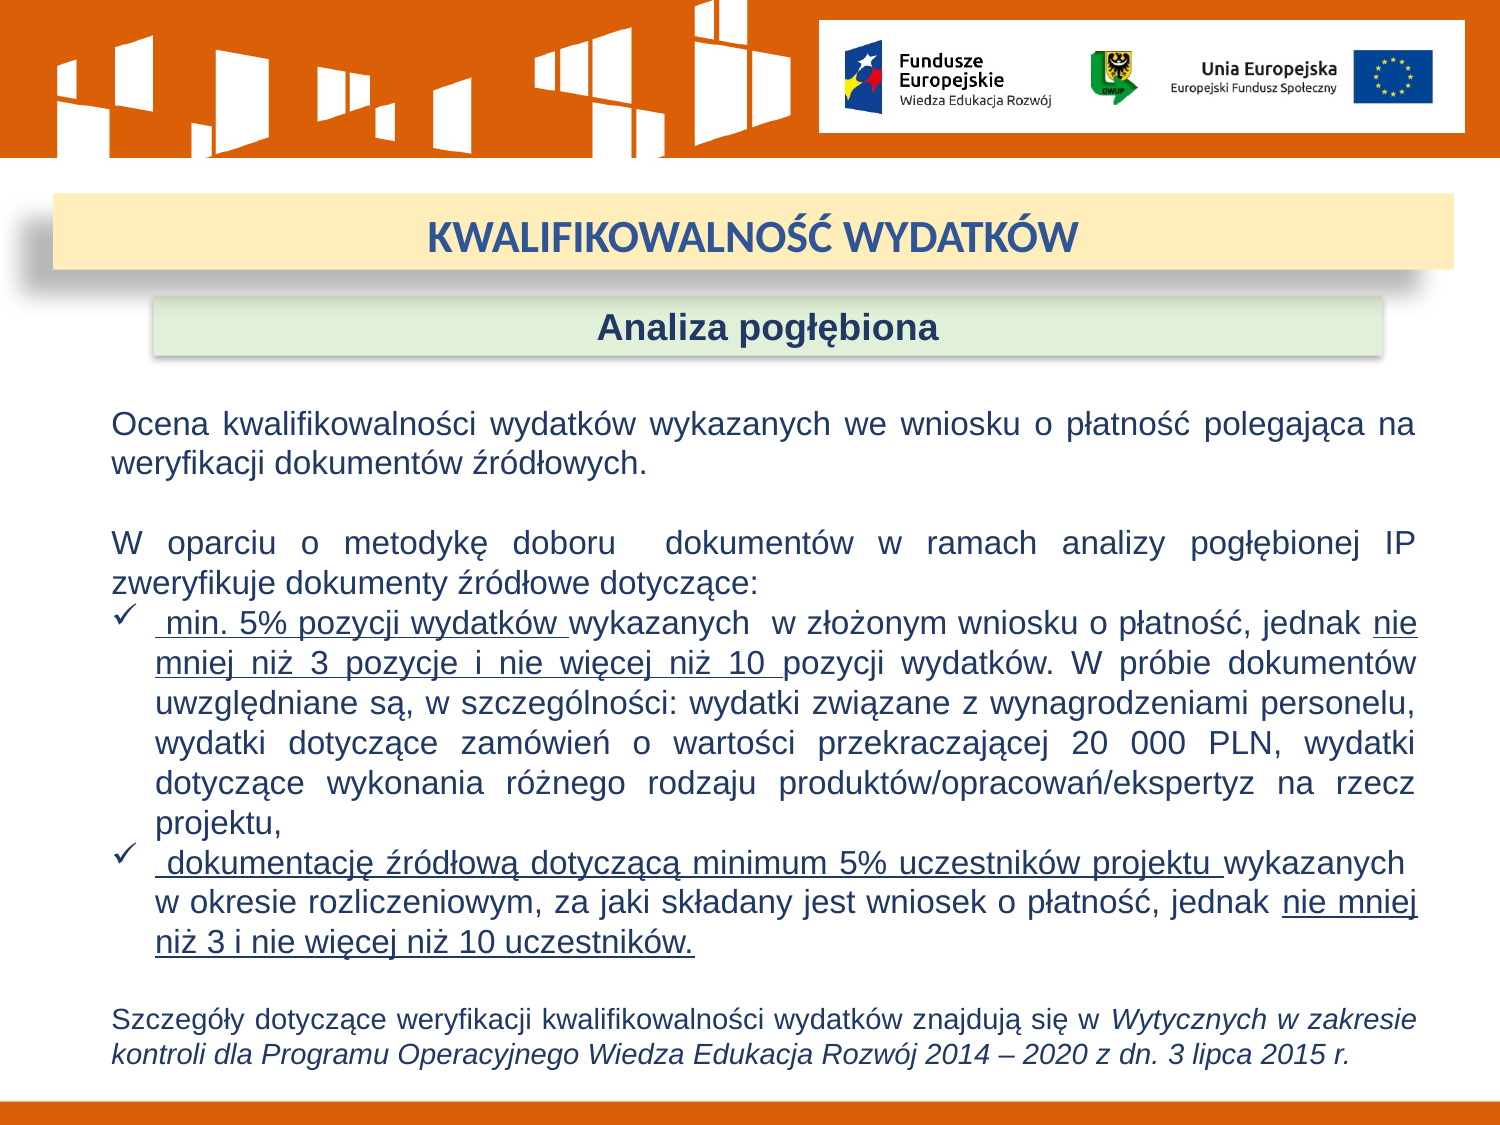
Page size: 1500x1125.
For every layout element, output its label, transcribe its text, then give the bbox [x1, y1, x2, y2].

text_box Analiza pogłębiona [153, 309, 1383, 356]
text_box KWALIFIKOWALNOŚĆ WYDATKÓW [53, 193, 1454, 270]
text_box Ocena kwalifikowalności wydatków wykazanych we wniosku o płatność polegająca na weryfikacji dokumentów źródłowych. W oparciu o metodykę doboru dokumentów w ramach analizy pogłębionej IP zweryfikuje dokumenty źródłowe dotyczące: min. 5% pozycji wydatków wykazanych w złożonym wniosku o płatność, jednak nie mniej niż 3 pozycje i nie więcej niż 10 pozycji wydatków. W próbie dokumentów uwzględniane są, w szczególności: wydatki związane z wynagrodzeniami personelu, wydatki dotyczące zamówień o wartości przekraczającej 20 000 PLN, wydatki dotyczące wykonania różnego rodzaju produktów/opracowań/ekspertyz na rzecz projektu, dokumentację źródłową dotyczącą minimum 5% uczestników projektu wykazanych w okresie rozliczeniowym, za jaki składany jest wniosek o płatność, jednak nie mniej niż 3 i nie więcej niż 10 uczestników. Szczegóły dotyczące weryfikacji kwalifikowalności wydatków znajdują się w Wytycznych w zakresie kontroli dla Programu Operacyjnego Wiedza Edukacja Rozwój 2014 – 2020 z dn. 3 lipca 2015 r. [96, 394, 1433, 1078]
picture [0, 0, 1500, 1125]
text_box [826, 21, 1450, 133]
text_box [819, 20, 1465, 133]
